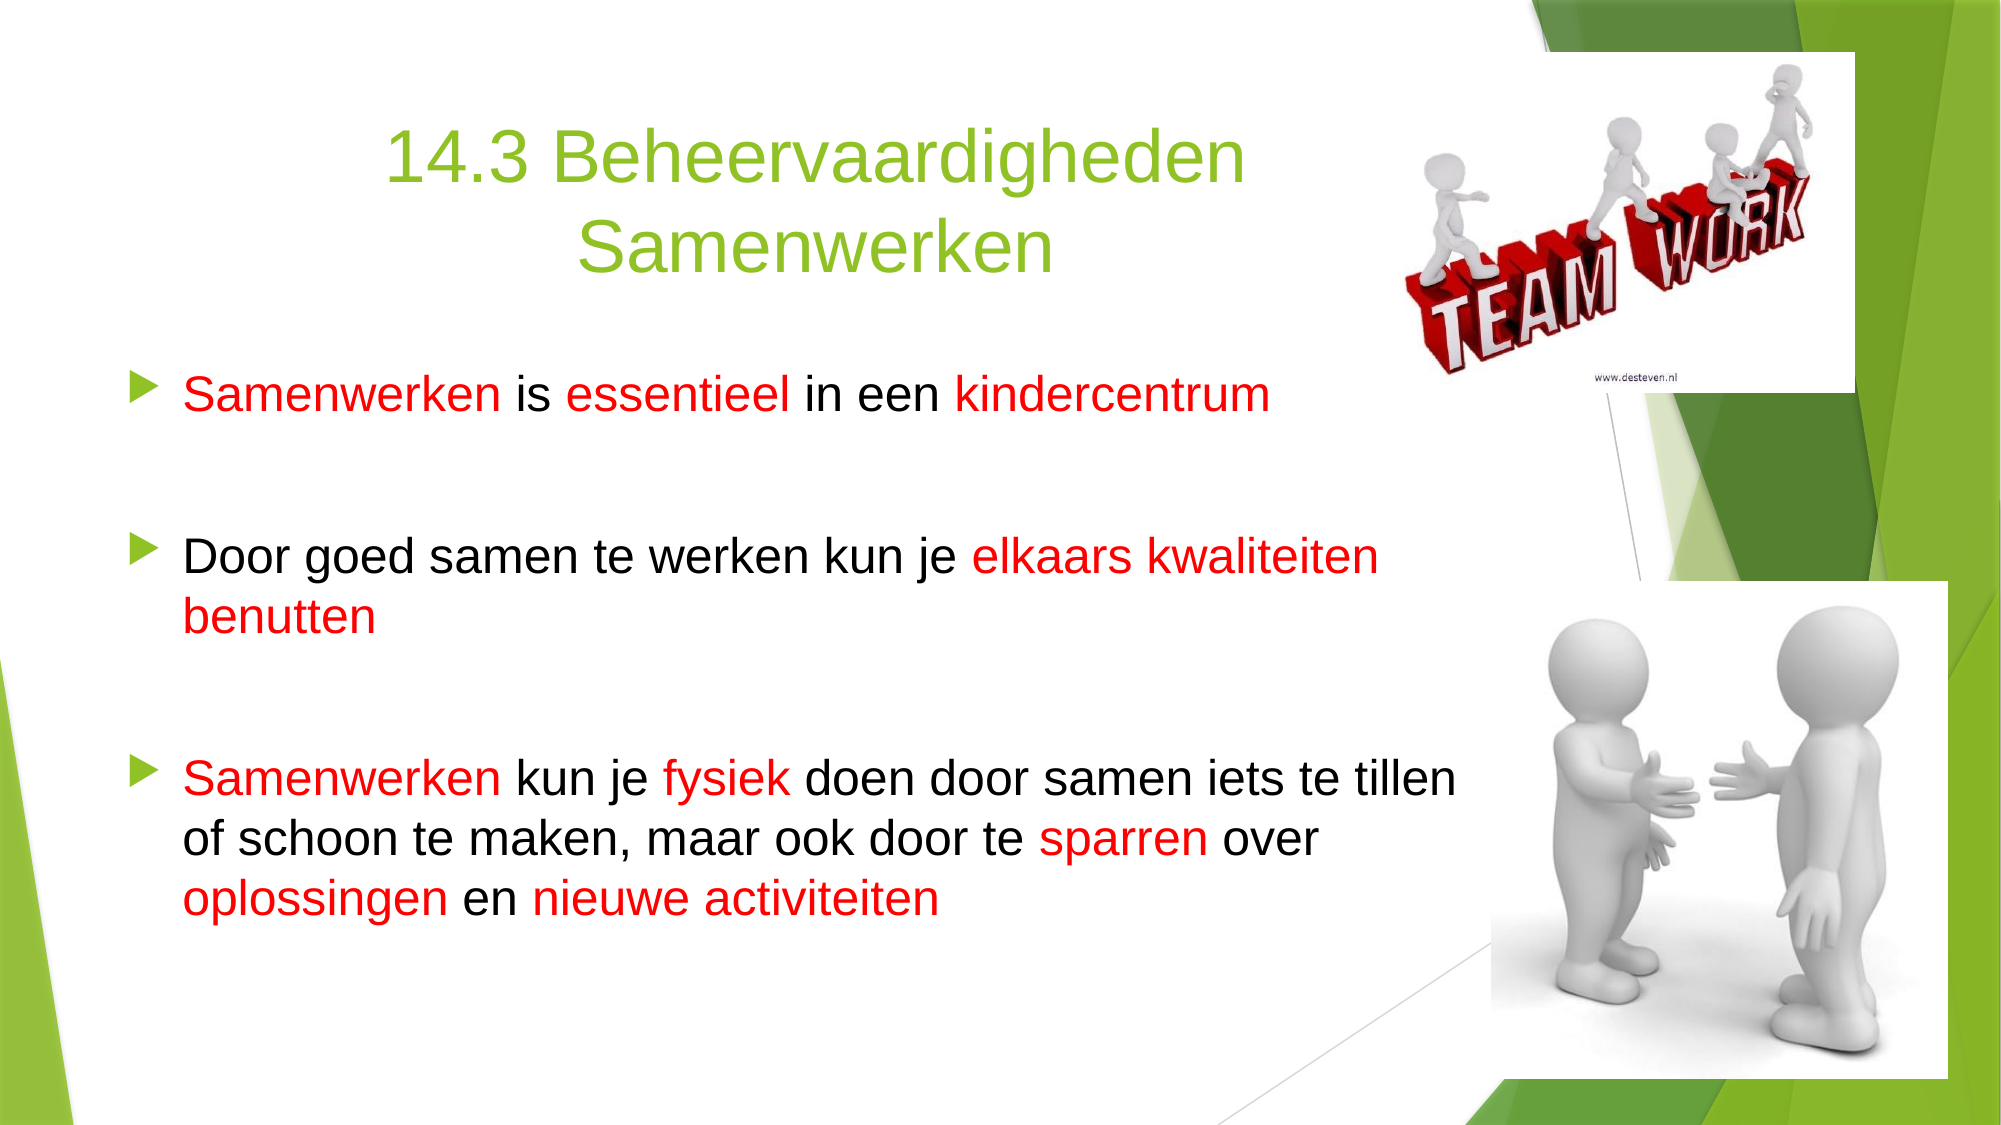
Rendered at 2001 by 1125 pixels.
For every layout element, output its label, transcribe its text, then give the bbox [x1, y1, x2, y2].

title 14.3 Beheervaardigheden Samenwerken [111, 99, 1376, 317]
picture [1490, 580, 1948, 1080]
picture [1380, 51, 1856, 393]
list Samenwerken is essentieel in een kindercentrum Door goed samen te werken kun je elkaars kwaliteiten benutten Samenwerken kun je fysiek doen door samen iets te tillen of schoon te maken, maar ook door te sparren over oplossingen en nieuwe activiteiten [111, 354, 1522, 992]
